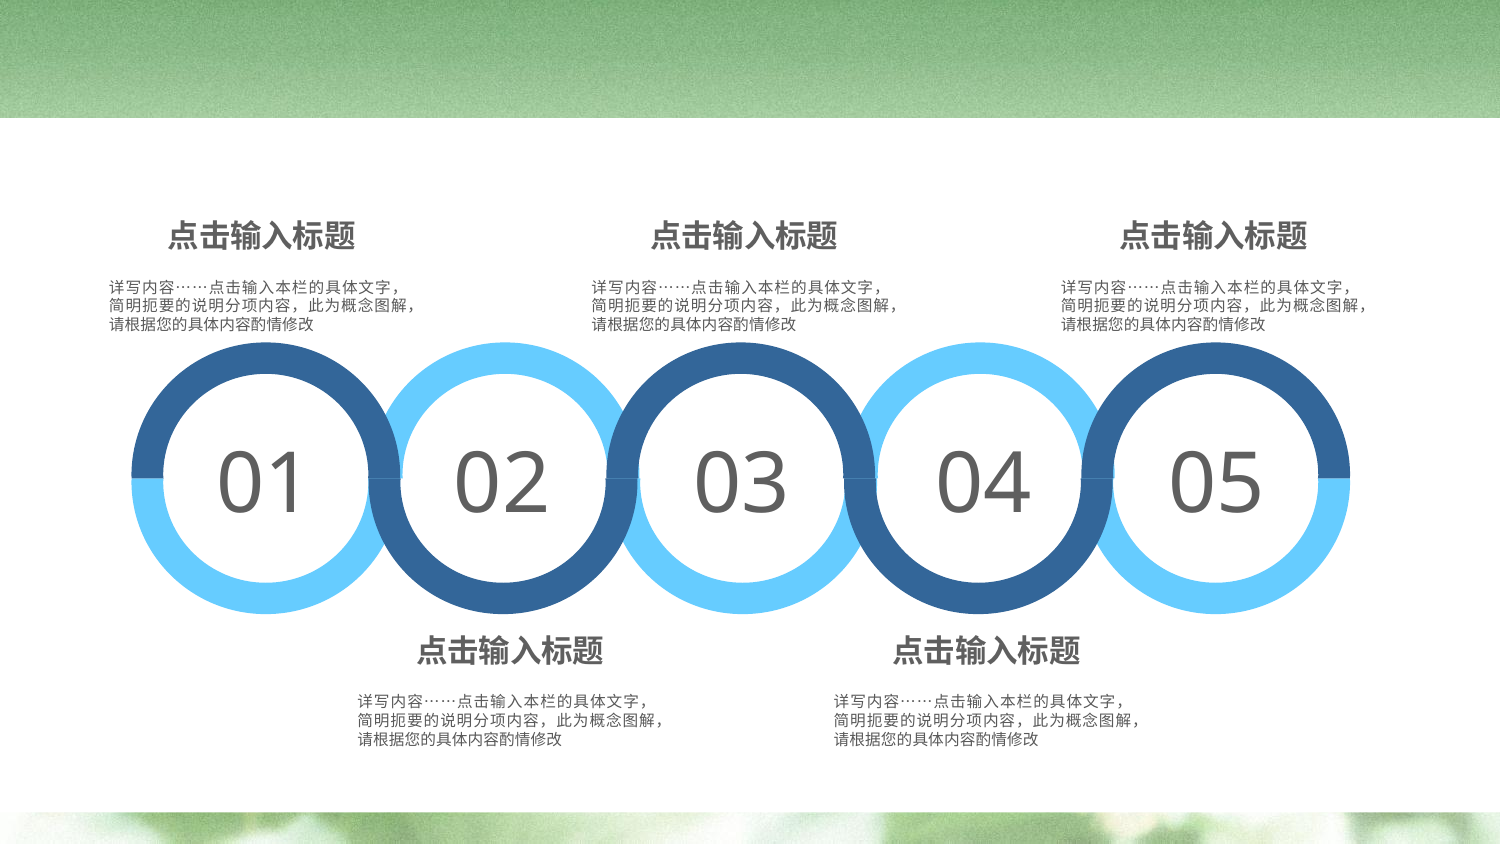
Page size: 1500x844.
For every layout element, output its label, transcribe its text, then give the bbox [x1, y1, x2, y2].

text_box [1097, 479, 1351, 615]
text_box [1043, 210, 1384, 360]
text_box [606, 368, 876, 479]
text_box [844, 478, 1113, 615]
text_box 04 [922, 422, 1044, 535]
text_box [91, 210, 432, 360]
text_box [386, 342, 623, 479]
picture [0, 813, 1500, 844]
text_box 05 [1156, 422, 1278, 535]
text_box [368, 478, 638, 615]
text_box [574, 210, 914, 360]
text_box [131, 479, 384, 615]
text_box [816, 625, 1157, 774]
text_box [340, 625, 680, 774]
text_box 01 [204, 422, 325, 535]
picture [0, 0, 1500, 118]
text_box 02 [441, 422, 563, 535]
text_box 03 [681, 422, 803, 535]
text_box [131, 368, 401, 479]
text_box [623, 478, 860, 615]
text_box [1081, 368, 1351, 479]
text_box [861, 342, 1098, 479]
